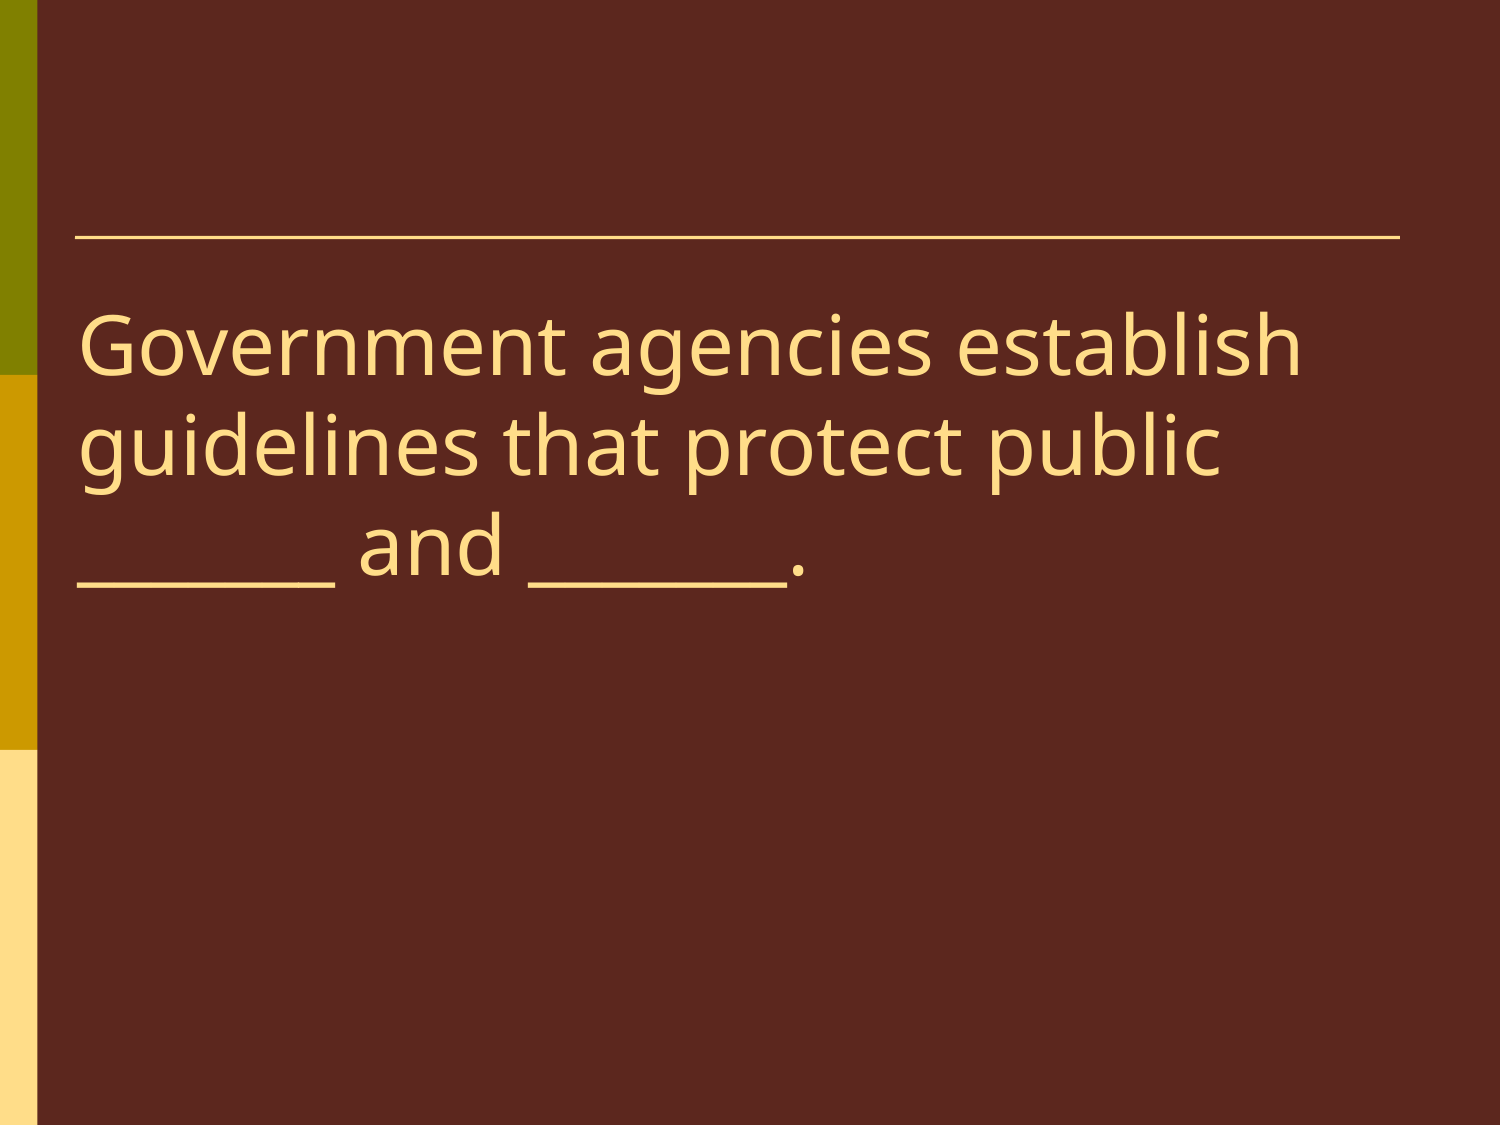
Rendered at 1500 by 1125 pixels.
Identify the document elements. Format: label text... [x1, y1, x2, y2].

title Government agencies establish guidelines that protect public _______ and _______. [62, 412, 1413, 600]
